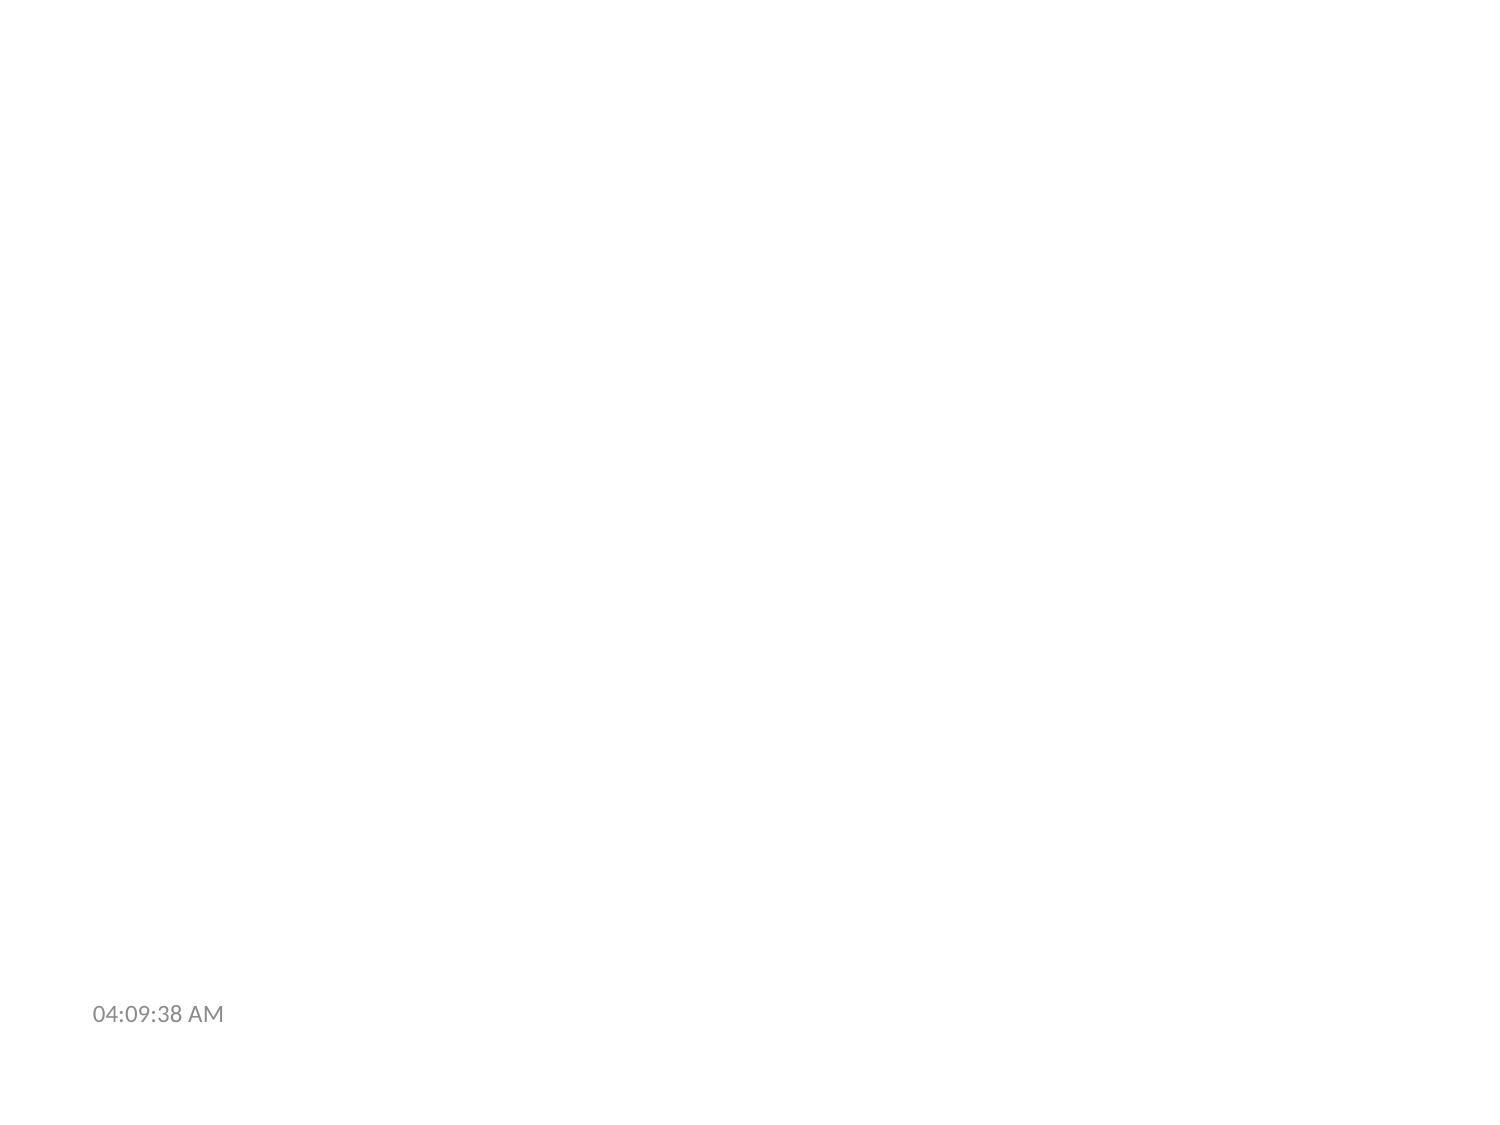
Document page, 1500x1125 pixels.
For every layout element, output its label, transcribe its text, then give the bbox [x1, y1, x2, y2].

text_box 3:35:09 PM [77, 982, 428, 1043]
